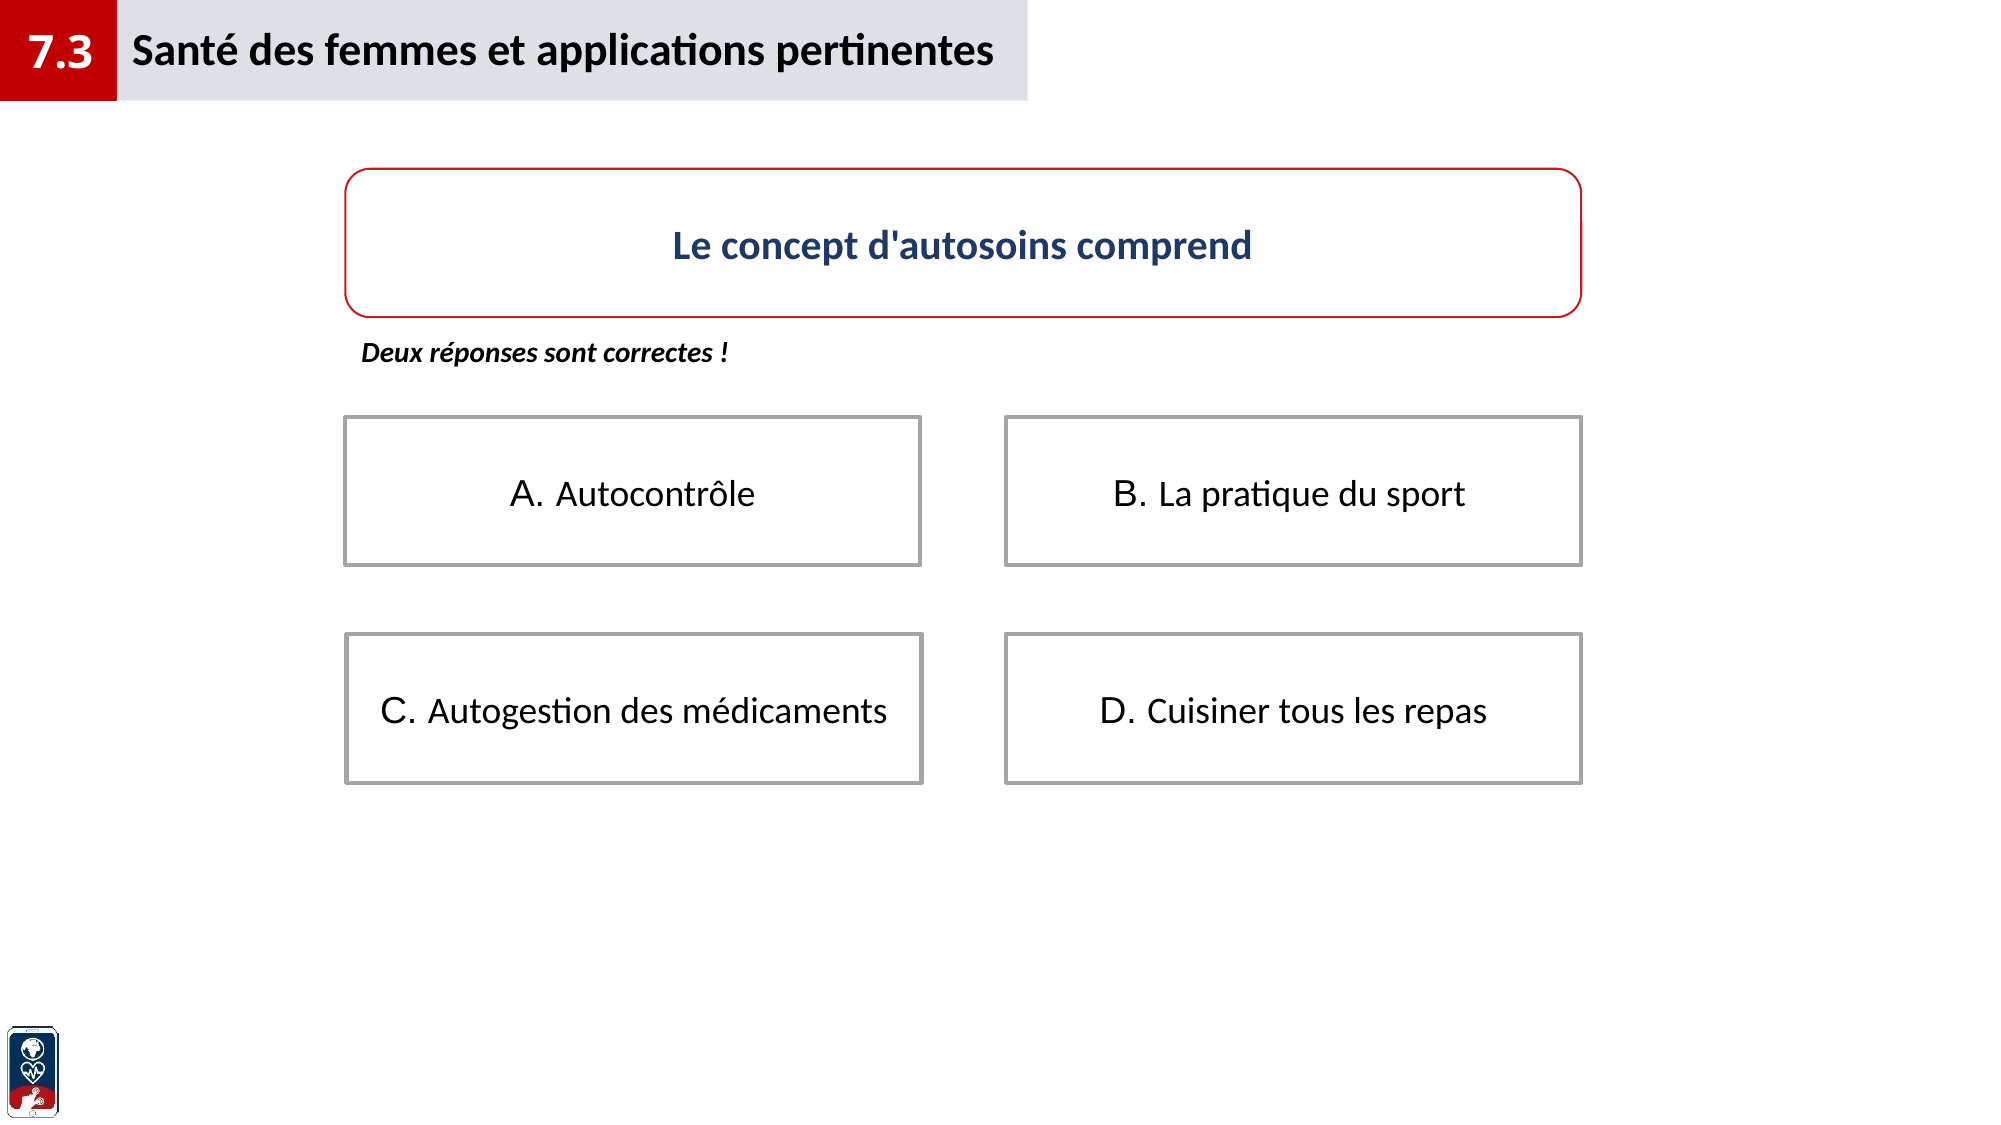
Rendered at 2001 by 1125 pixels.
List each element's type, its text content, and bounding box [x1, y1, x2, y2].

text_box Deux réponses sont correctes ! [346, 325, 854, 376]
text_box C. Autogestion des médicaments [344, 632, 924, 785]
text_box B. La pratique du sport [1004, 415, 1583, 567]
text_box Santé des femmes et applications pertinentes [116, 0, 1028, 101]
text_box A. Autocontrôle [343, 415, 922, 567]
text_box [0, 0, 116, 101]
text_box Le concept d'autosoins comprend [345, 168, 1582, 318]
picture [7, 1026, 59, 1118]
text_box 7.3 [13, 14, 117, 86]
text_box D. Cuisiner tous les repas [1004, 632, 1583, 785]
